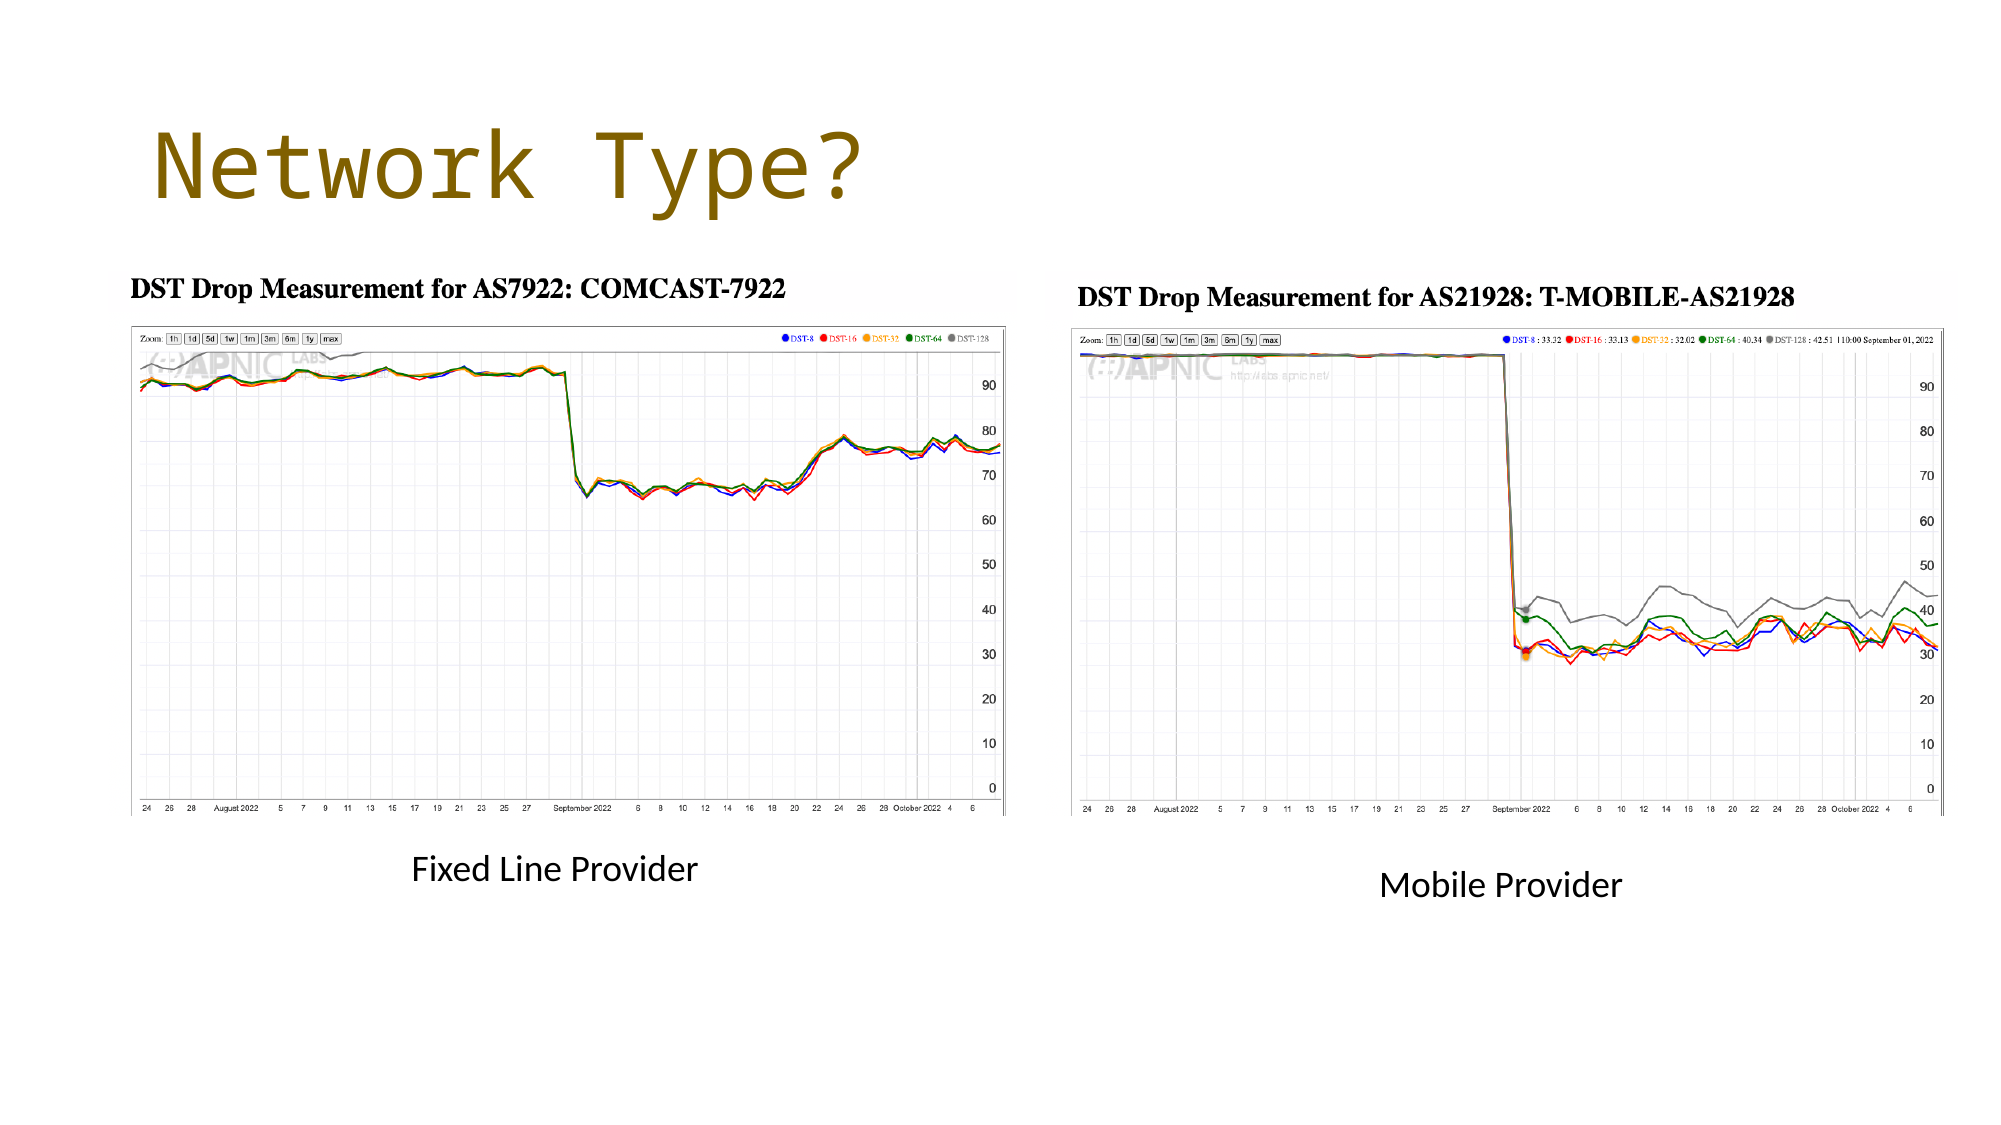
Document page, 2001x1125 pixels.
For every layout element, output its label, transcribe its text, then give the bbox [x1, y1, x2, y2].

text_box Fixed Line Provider [396, 836, 715, 897]
title Network Type? [137, 59, 1863, 278]
text_box Mobile Provider [1364, 853, 1639, 913]
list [108, 271, 1017, 816]
picture [1045, 271, 1958, 816]
